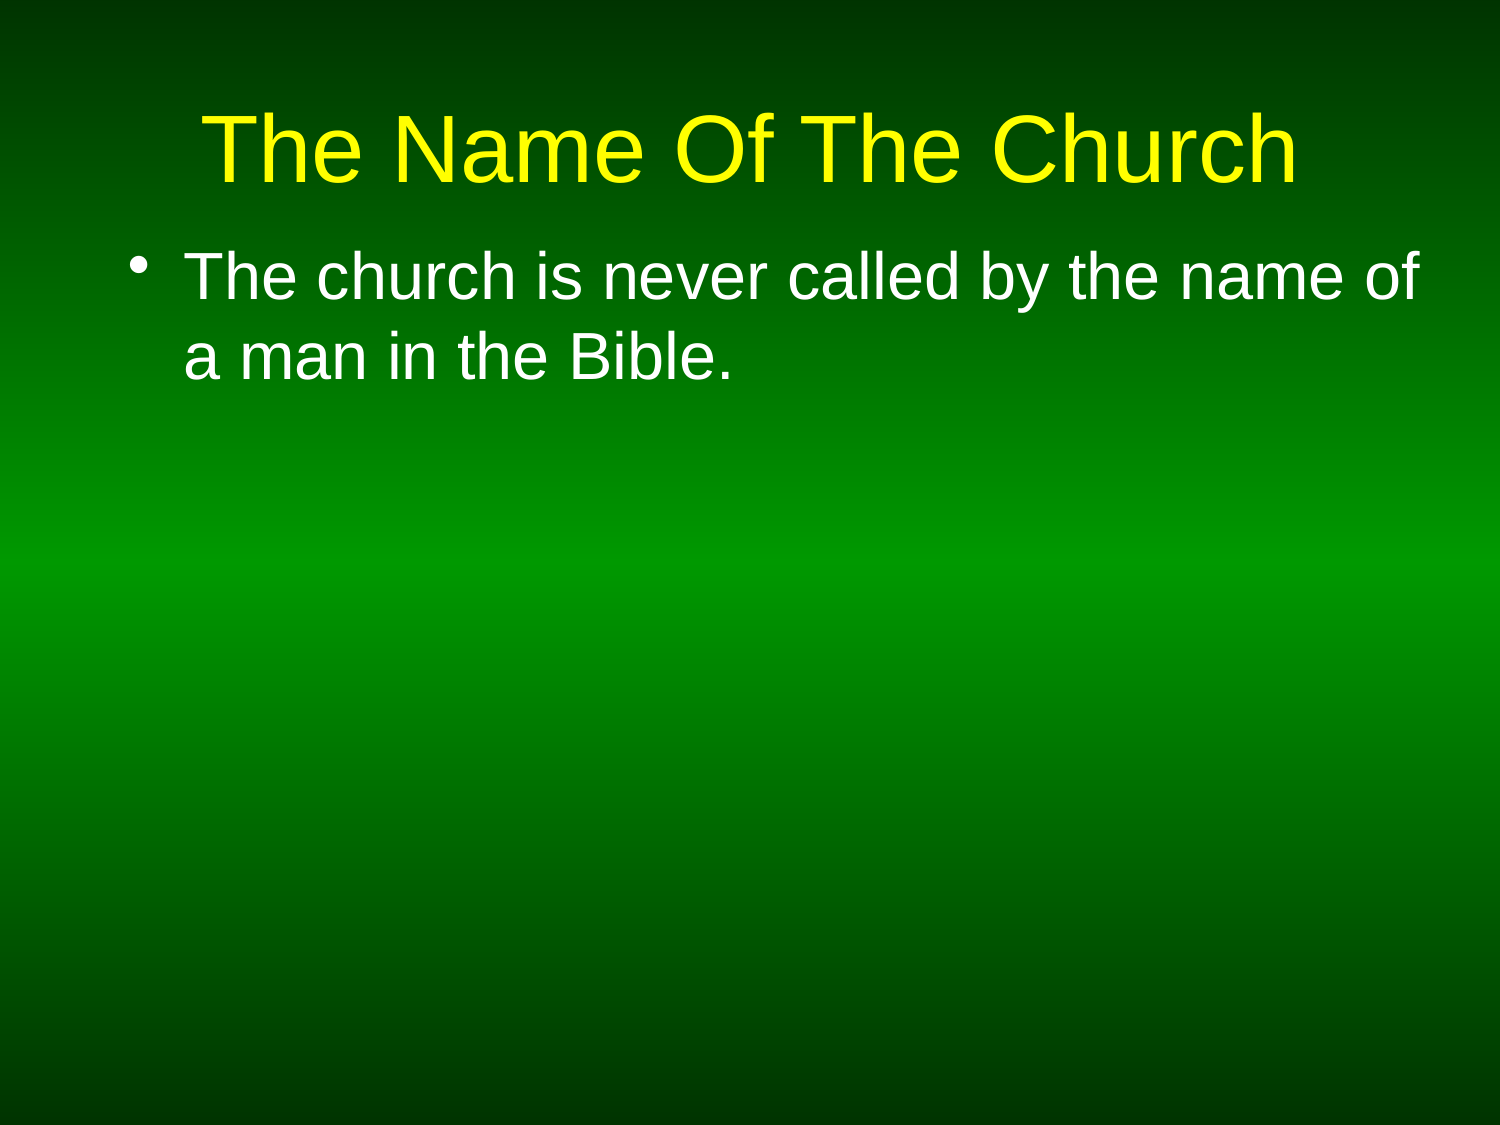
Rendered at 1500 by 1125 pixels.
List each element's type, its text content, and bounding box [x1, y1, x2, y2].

title The Name Of The Church [37, 50, 1463, 238]
list The church is never called by the name of a man in the Bible. [112, 224, 1463, 1125]
